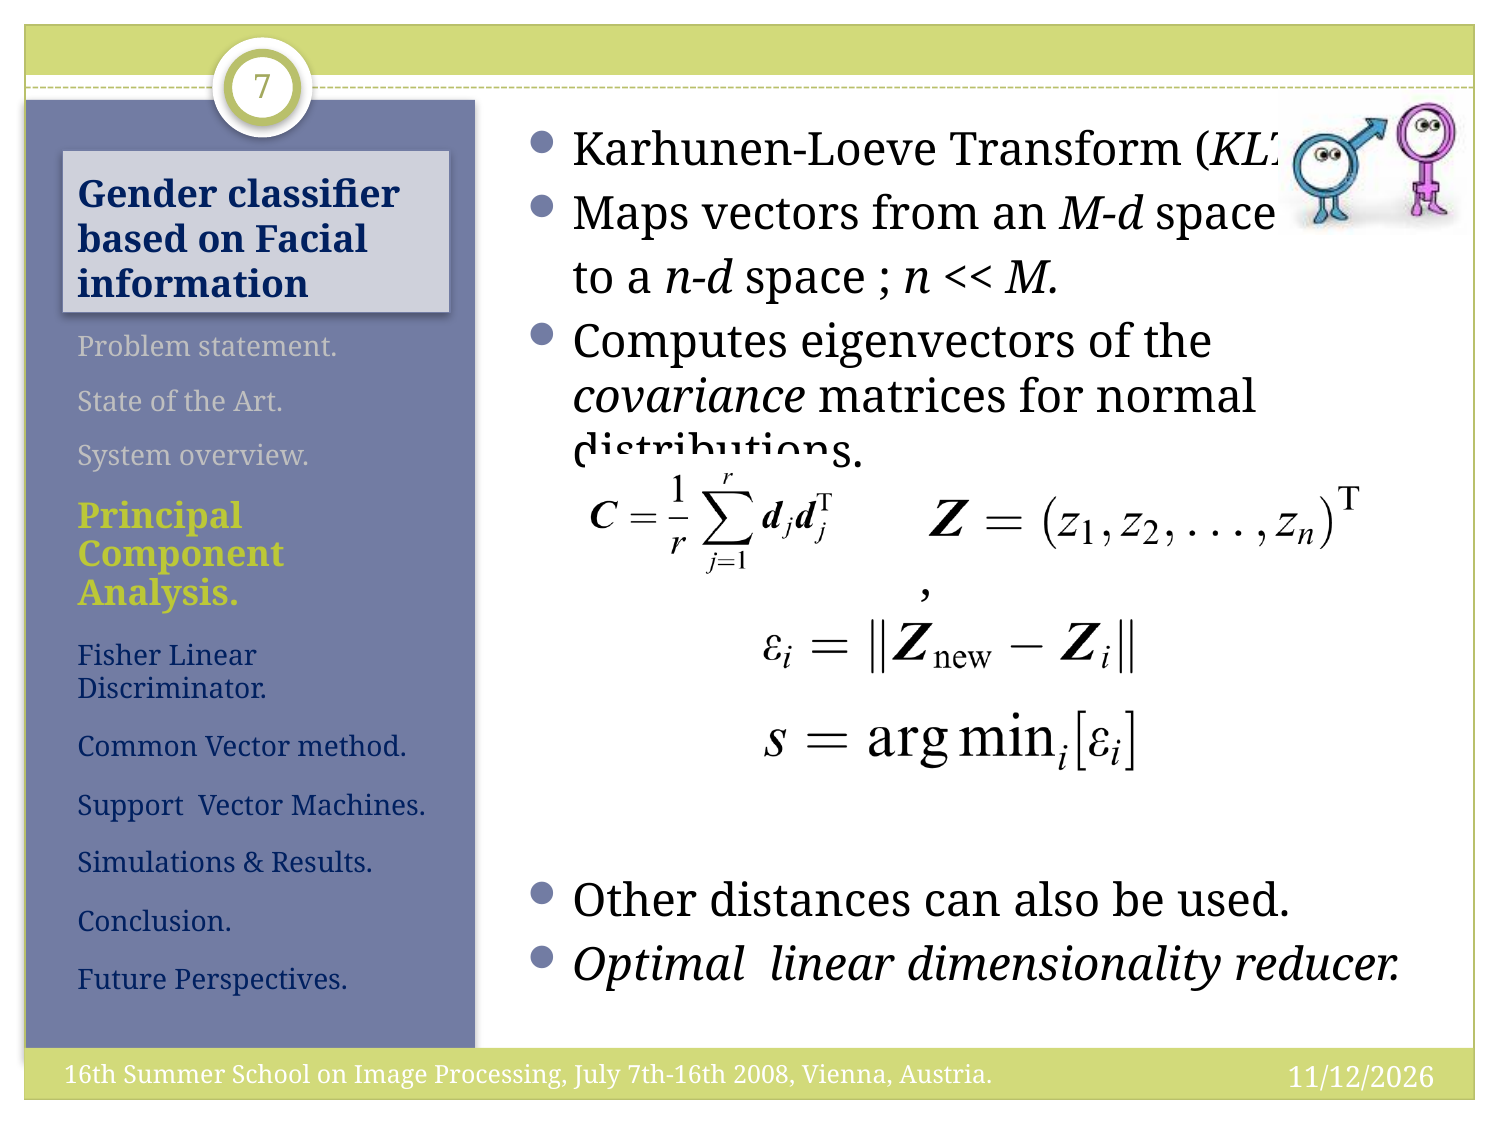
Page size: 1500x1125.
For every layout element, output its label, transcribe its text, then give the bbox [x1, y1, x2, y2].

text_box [585, 453, 1360, 774]
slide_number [950, 1050, 1450, 1111]
title Gender classifier based on Facial information [62, 149, 451, 313]
slide_number 7 [225, 51, 300, 124]
list Karhunen-Loeve Transform (KLT). Maps vectors from an M-d space to a n-d space ; n << M. Computes eigenvectors of the covariance matrices for normal distributions. , Other distances can also be used. Optimal linear dimensionality reducer. [512, 112, 1438, 1000]
footer 16th Summer School on Image Processing, July 7th-16th 2008, Vienna, Austria. [49, 1051, 1079, 1112]
picture [1277, 90, 1471, 235]
list Problem statement. State of the Art. System overview. Principal Component Analysis. Fisher Linear Discriminator. Common Vector method. Support Vector Machines. Simulations & Results. Conclusion. Future Perspectives. [62, 324, 450, 1005]
